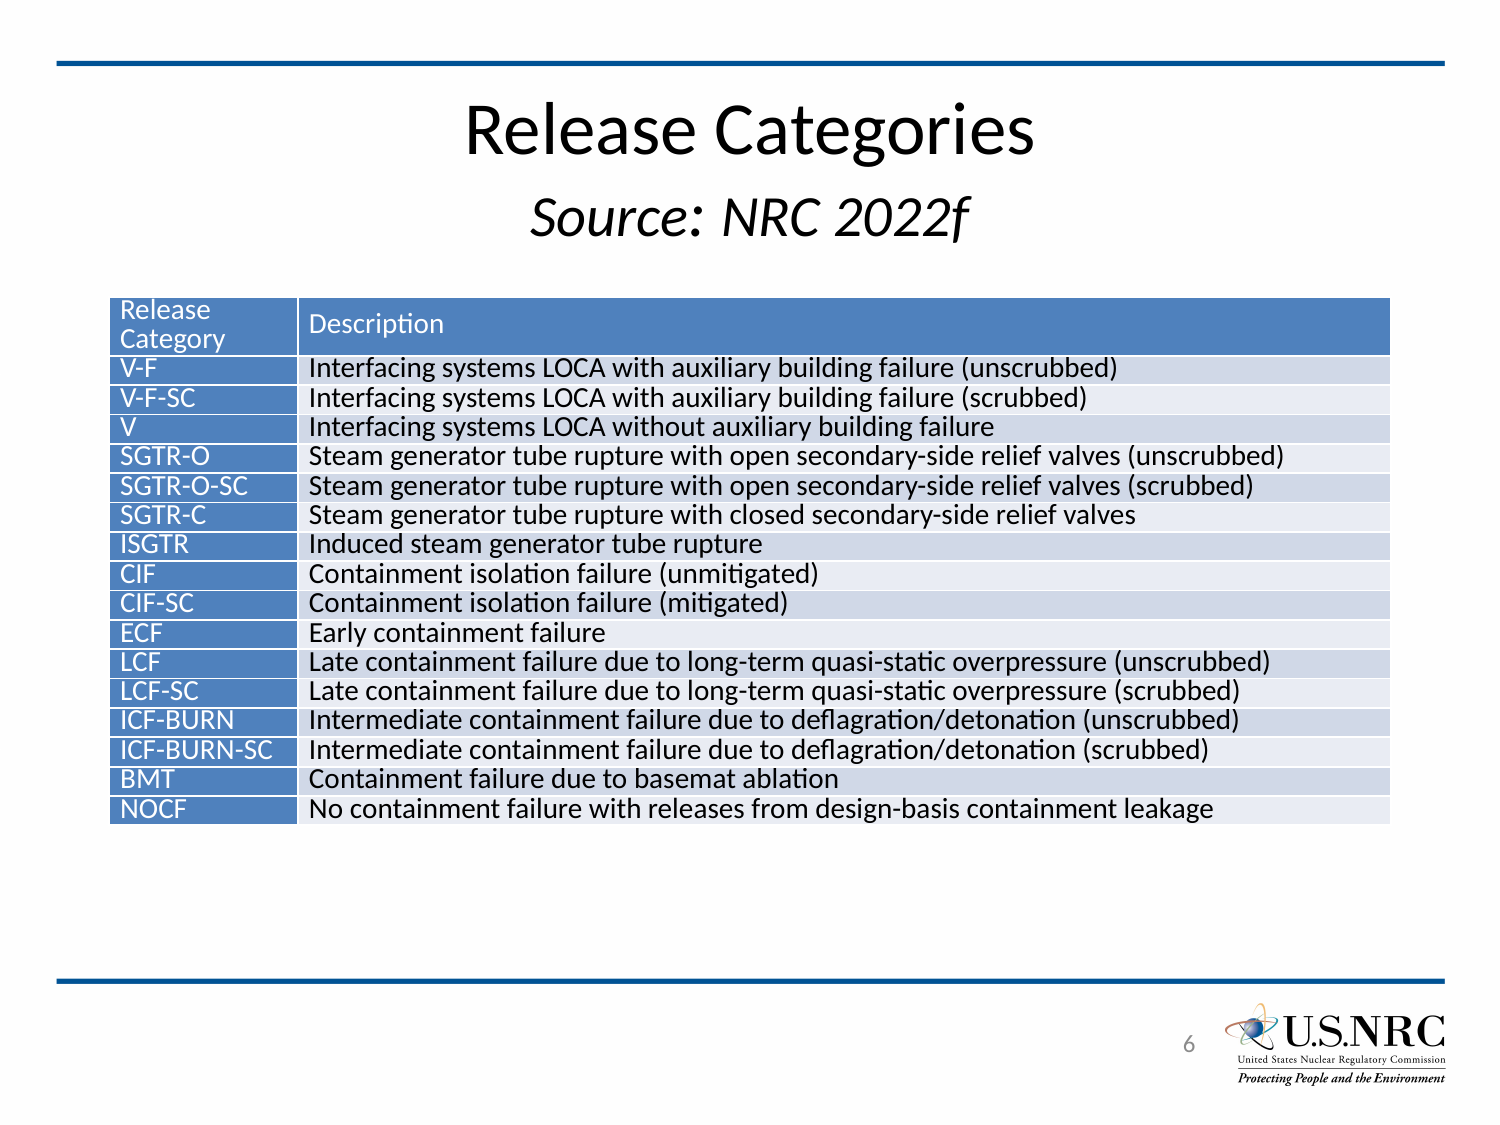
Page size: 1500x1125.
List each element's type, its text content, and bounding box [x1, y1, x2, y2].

table_cell SGTR-C [110, 503, 297, 531]
table_cell CIF-SC [110, 591, 297, 619]
table_cell LCF [110, 650, 297, 678]
table_cell V-F-SC [110, 386, 297, 414]
table_cell SGTR-O-SC [110, 474, 297, 502]
slide_number 6 [1030, 1012, 1211, 1073]
table_cell Intermediate containment failure due to deflagration/detonation (unscrubbed) [299, 709, 1390, 736]
table_cell Steam generator tube rupture with open secondary-side relief valves (scrubbed) [299, 474, 1390, 502]
table_cell Intermediate containment failure due to deflagration/detonation (scrubbed) [299, 738, 1390, 766]
table_cell Interfacing systems LOCA with auxiliary building failure (unscrubbed) [299, 357, 1390, 384]
table_cell V [110, 415, 297, 443]
table_header Release Category [110, 298, 297, 355]
table_cell Early containment failure [299, 621, 1390, 648]
table_cell Late containment failure due to long-term quasi-static overpressure (unscrubbed) [299, 650, 1390, 678]
table_cell ICF-BURN-SC [110, 738, 297, 766]
table_cell BMT [110, 768, 297, 795]
table_cell ECF [110, 621, 297, 648]
table_cell Steam generator tube rupture with open secondary-side relief valves (unscrubbed) [299, 445, 1390, 472]
table_cell NOCF [110, 797, 297, 824]
table_cell SGTR-O [110, 445, 297, 472]
table_header Description [299, 298, 1390, 355]
table_cell Containment isolation failure (mitigated) [299, 591, 1390, 619]
table_cell LCF-SC [110, 679, 297, 707]
table_cell Induced steam generator tube rupture [299, 533, 1390, 560]
table_cell CIF [110, 562, 297, 590]
table_cell Steam generator tube rupture with closed secondary-side relief valves [299, 503, 1390, 531]
table_cell ICF-BURN [110, 709, 297, 736]
picture [0, 0, 1500, 1125]
table_cell Containment failure due to basemat ablation [299, 768, 1390, 795]
table_cell ISGTR [110, 533, 297, 560]
table_cell V-F [110, 357, 297, 384]
title Release Categories Source: NRC 2022f [75, 70, 1425, 259]
table_cell Late containment failure due to long-term quasi-static overpressure (scrubbed) [299, 679, 1390, 707]
table_cell No containment failure with releases from design-basis containment leakage [299, 797, 1390, 824]
table_cell Interfacing systems LOCA without auxiliary building failure [299, 415, 1390, 443]
table_cell Containment isolation failure (unmitigated) [299, 562, 1390, 590]
table_cell Interfacing systems LOCA with auxiliary building failure (scrubbed) [299, 386, 1390, 414]
